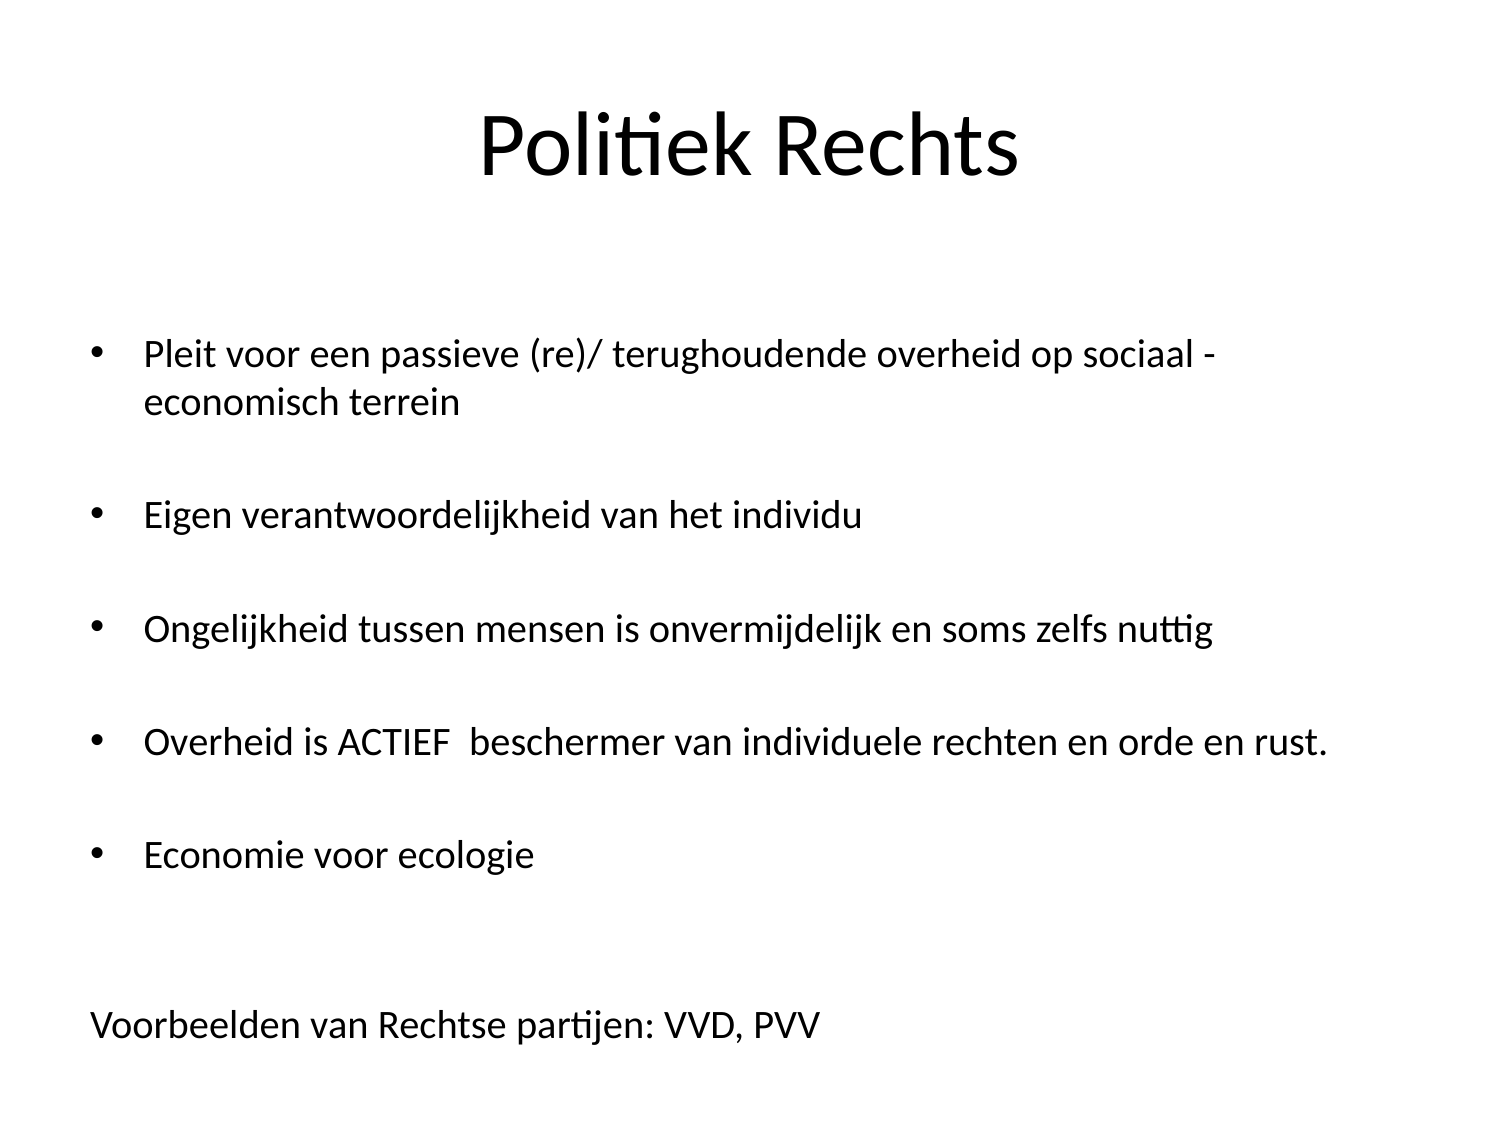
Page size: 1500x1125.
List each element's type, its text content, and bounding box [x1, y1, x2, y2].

list Pleit voor een passieve (re)/ terughoudende overheid op sociaal -economisch terrein Eigen verantwoordelijkheid van het individu Ongelijkheid tussen mensen is onvermijdelijk en soms zelfs nuttig Overheid is ACTIEF beschermer van individuele rechten en orde en rust. Economie voor ecologie Voorbeelden van Rechtse partijen: VVD, PVV [75, 262, 1425, 1059]
title Politiek Rechts [75, 45, 1425, 233]
